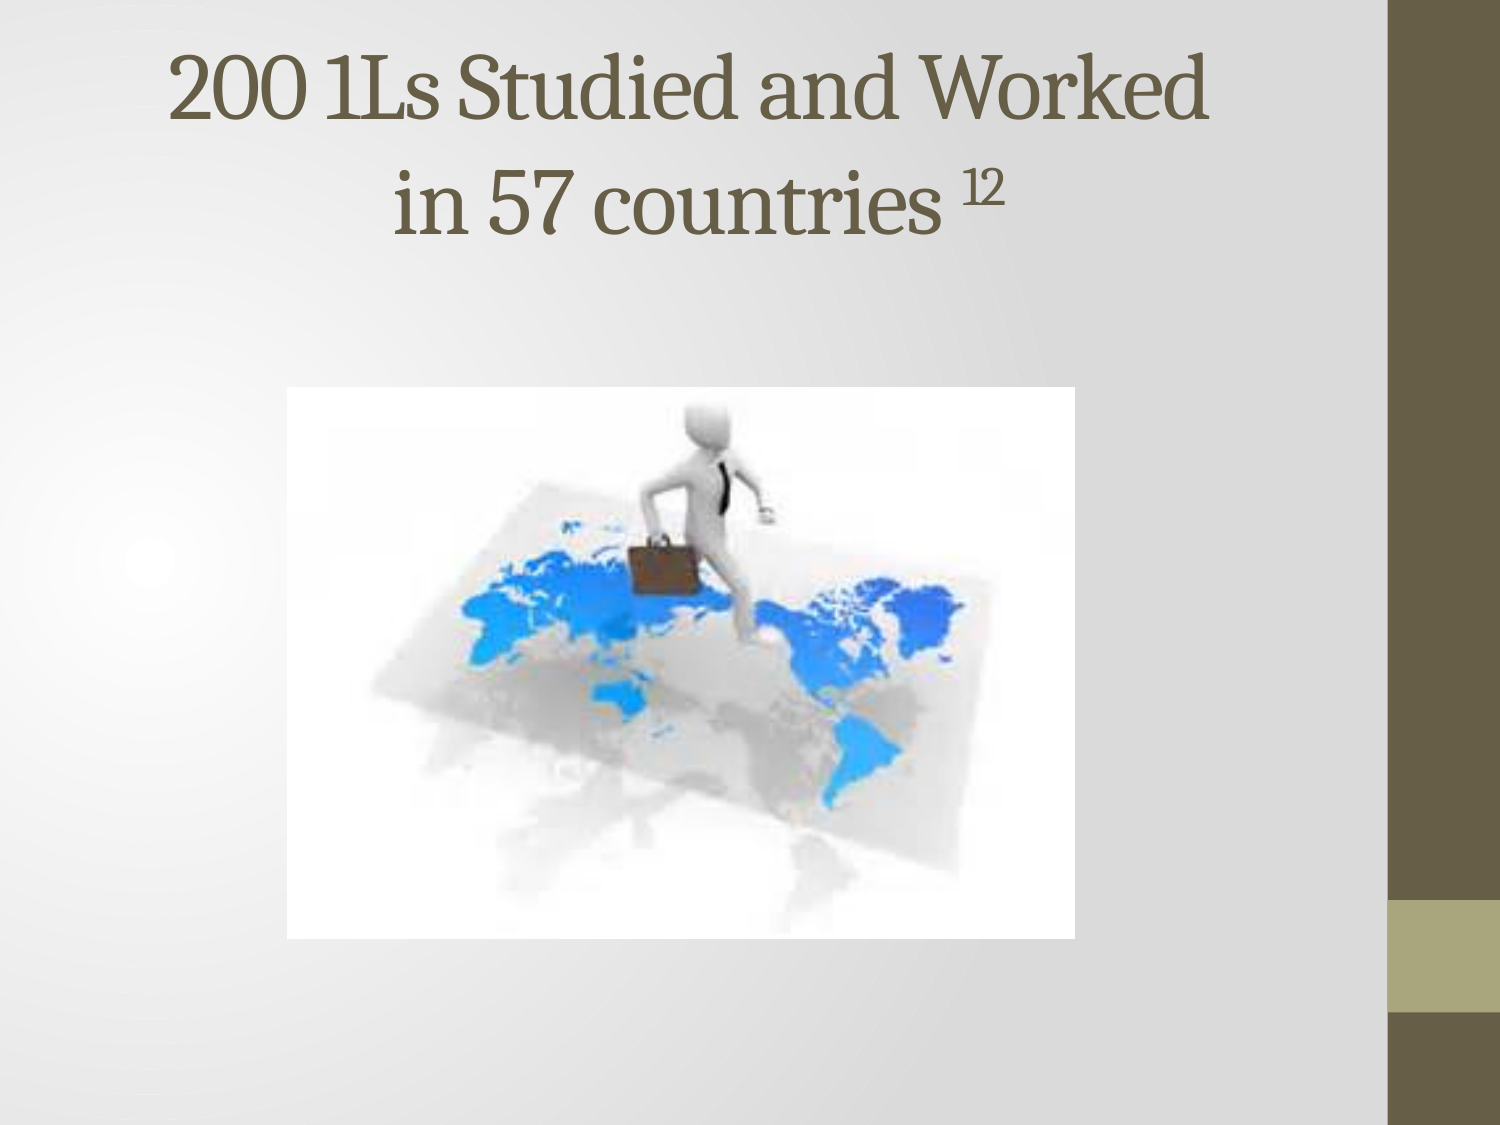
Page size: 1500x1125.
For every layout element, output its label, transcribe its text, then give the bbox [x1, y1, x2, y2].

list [286, 386, 1076, 940]
title 200 1Ls Studied and Worked in 57 countries 12 [75, 45, 1325, 233]
